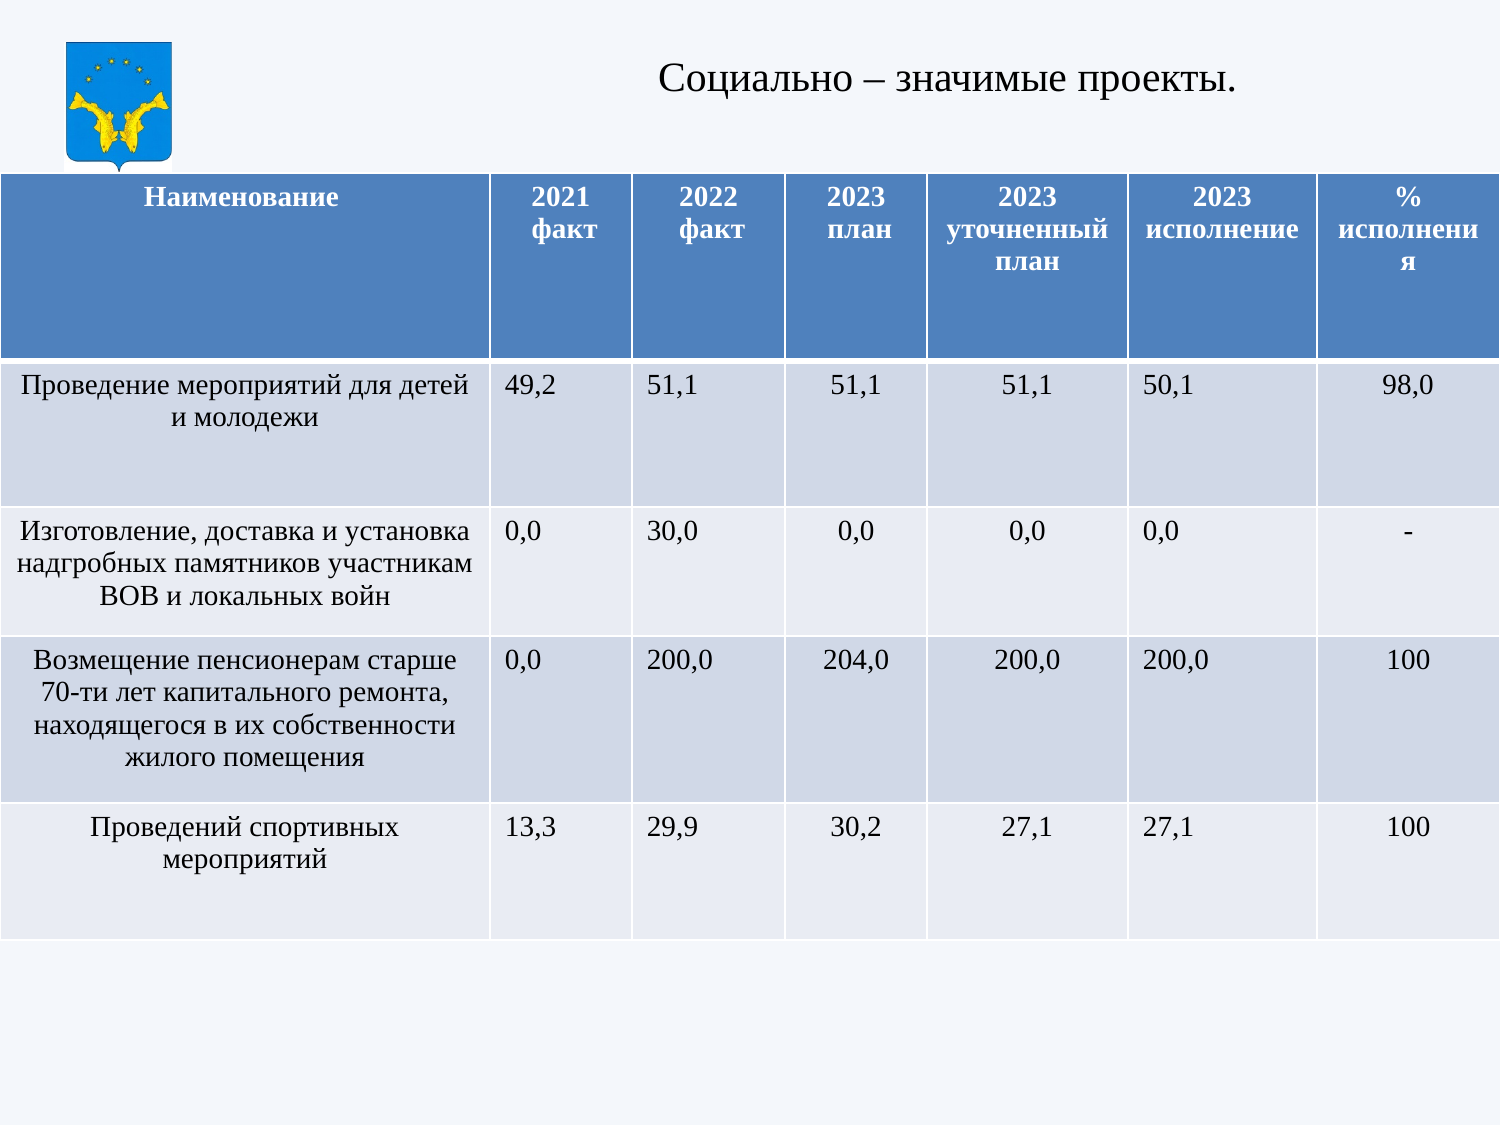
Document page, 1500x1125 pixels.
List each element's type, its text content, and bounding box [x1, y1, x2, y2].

table_cell 200,0 [1129, 637, 1316, 802]
table_cell 49,2 [491, 364, 631, 506]
table_cell 30,2 [786, 804, 926, 939]
table_cell 100 [1318, 637, 1499, 802]
table_header % исполнения [1318, 174, 1499, 358]
table_cell 0,0 [928, 508, 1127, 635]
table_cell 200,0 [633, 637, 784, 802]
table_header Наименование [1, 174, 489, 358]
table_cell 30,0 [633, 508, 784, 635]
picture [64, 42, 172, 173]
table_header 2022 факт [633, 174, 784, 358]
table_header 2023 план [786, 174, 926, 358]
table_header 2023 исполнение [1129, 174, 1316, 358]
table_cell 51,1 [633, 364, 784, 506]
table_cell - [1318, 508, 1499, 635]
table_header 2023 уточненный план [928, 174, 1127, 358]
table_cell 51,1 [928, 364, 1127, 506]
table_cell Возмещение пенсионерам старше 70-ти лет капитального ремонта, находящегося в их собственности жилого помещения [1, 637, 489, 802]
table_cell 29,9 [633, 804, 784, 939]
table_header 2021 факт [491, 174, 631, 358]
table_cell 100 [1318, 804, 1499, 939]
table_cell 50,1 [1129, 364, 1316, 506]
table_cell 0,0 [1129, 508, 1316, 635]
table_cell 204,0 [786, 637, 926, 802]
table_cell 27,1 [928, 804, 1127, 939]
table_cell 27,1 [1129, 804, 1316, 939]
table_cell Проведение мероприятий для детей и молодежи [1, 364, 489, 506]
table_cell 51,1 [786, 364, 926, 506]
table_cell 13,3 [491, 804, 631, 939]
table_cell Изготовление, доставка и установка надгробных памятников участникам ВОВ и локальных войн [1, 508, 489, 635]
text_box Социально – значимые проекты. [395, 42, 1500, 108]
table_cell 0,0 [491, 637, 631, 802]
table_cell 0,0 [786, 508, 926, 635]
table_cell 200,0 [928, 637, 1127, 802]
table_cell Проведений спортивных мероприятий [1, 804, 489, 939]
table_cell 98,0 [1318, 364, 1499, 506]
table_cell 0,0 [491, 508, 631, 635]
